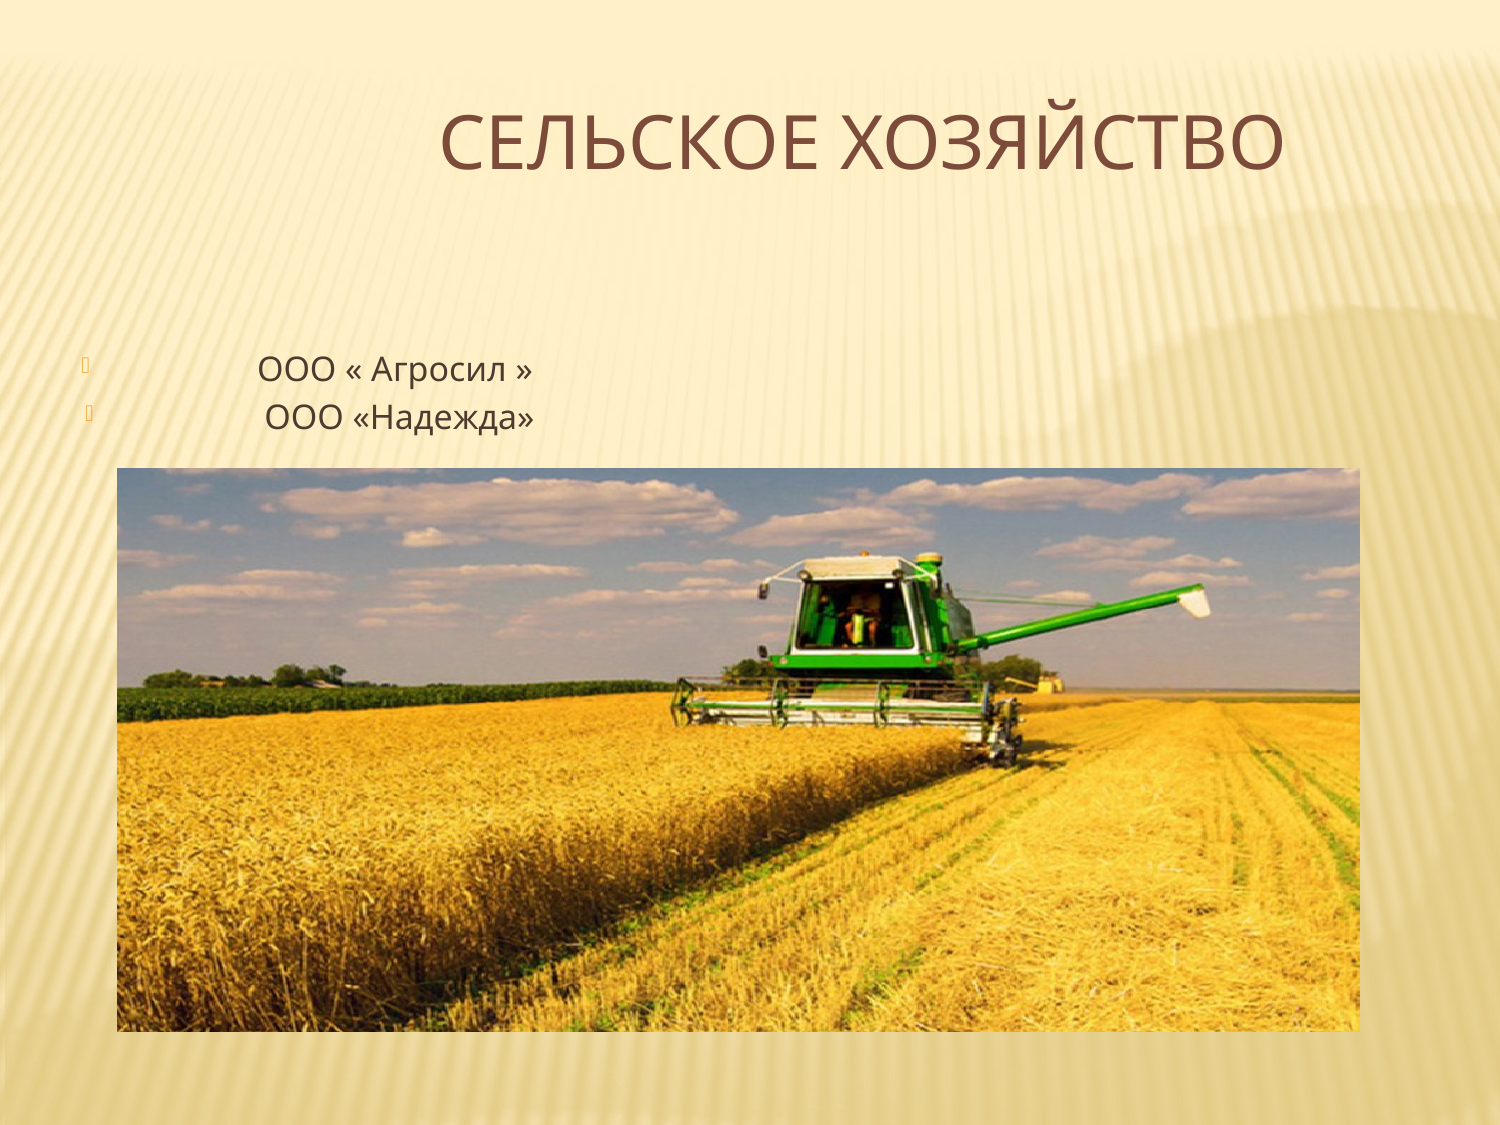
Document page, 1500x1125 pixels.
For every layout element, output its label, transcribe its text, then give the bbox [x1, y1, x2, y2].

list ООО « Агросил » ООО «Надежда» [0, 292, 739, 446]
picture [116, 468, 1360, 1032]
title Сельское хозяйство [225, 45, 1500, 234]
